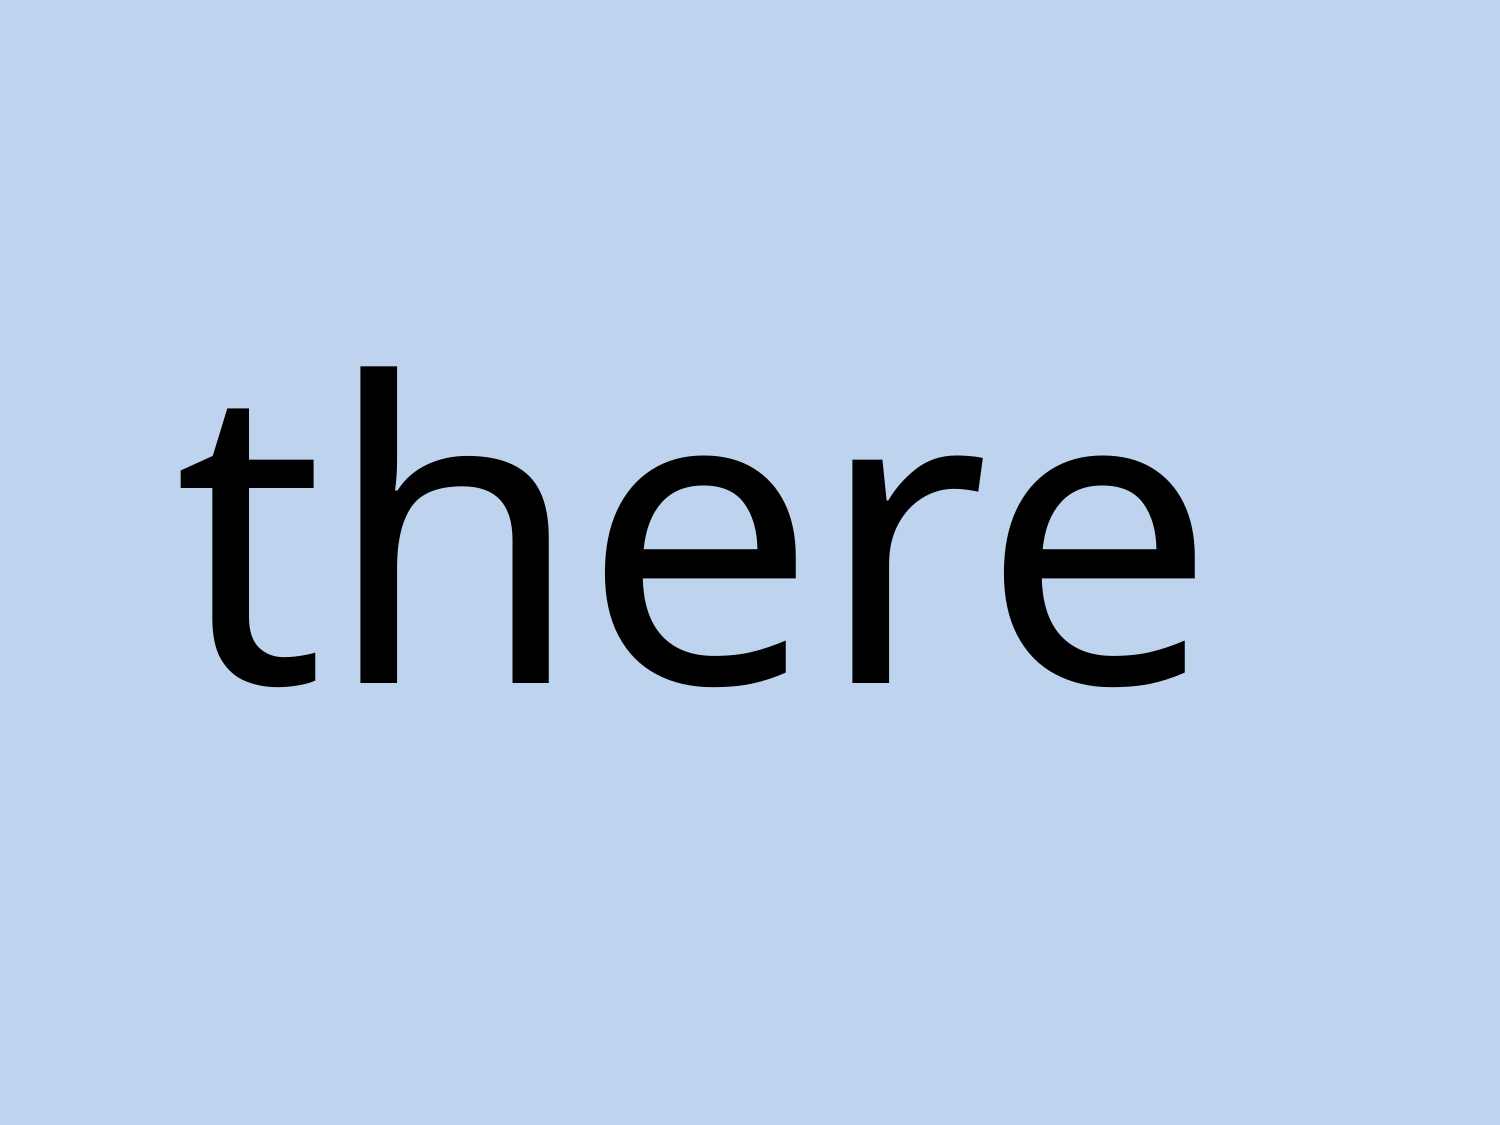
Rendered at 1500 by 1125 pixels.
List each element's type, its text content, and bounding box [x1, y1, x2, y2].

text_box there [41, 259, 1459, 775]
